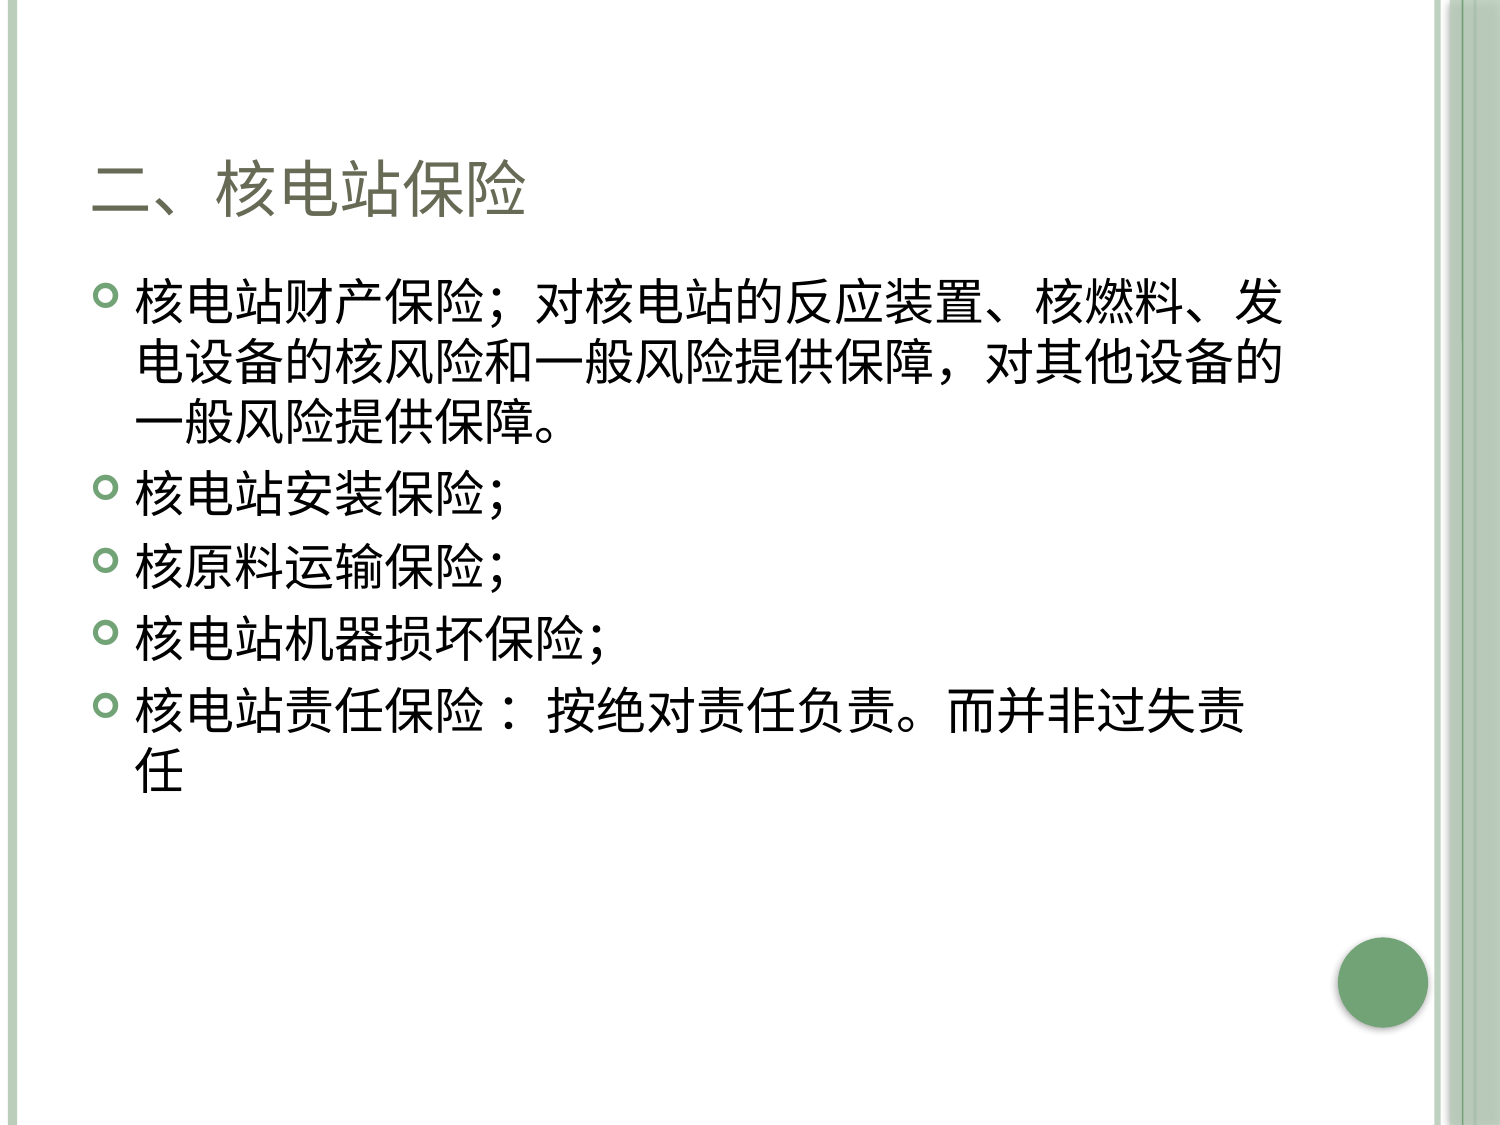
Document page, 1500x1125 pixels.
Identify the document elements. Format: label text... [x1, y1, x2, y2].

list 核电站财产保险；对核电站的反应装置、核燃料、发电设备的核风险和一般风险提供保障，对其他设备的一般风险提供保障。 核电站安装保险； 核原料运输保险； 核电站机器损坏保险； 核电站责任保险 ：按绝对责任负责。而并非过失责任 [74, 262, 1301, 1063]
title 二、核电站保险 [75, 45, 1300, 233]
